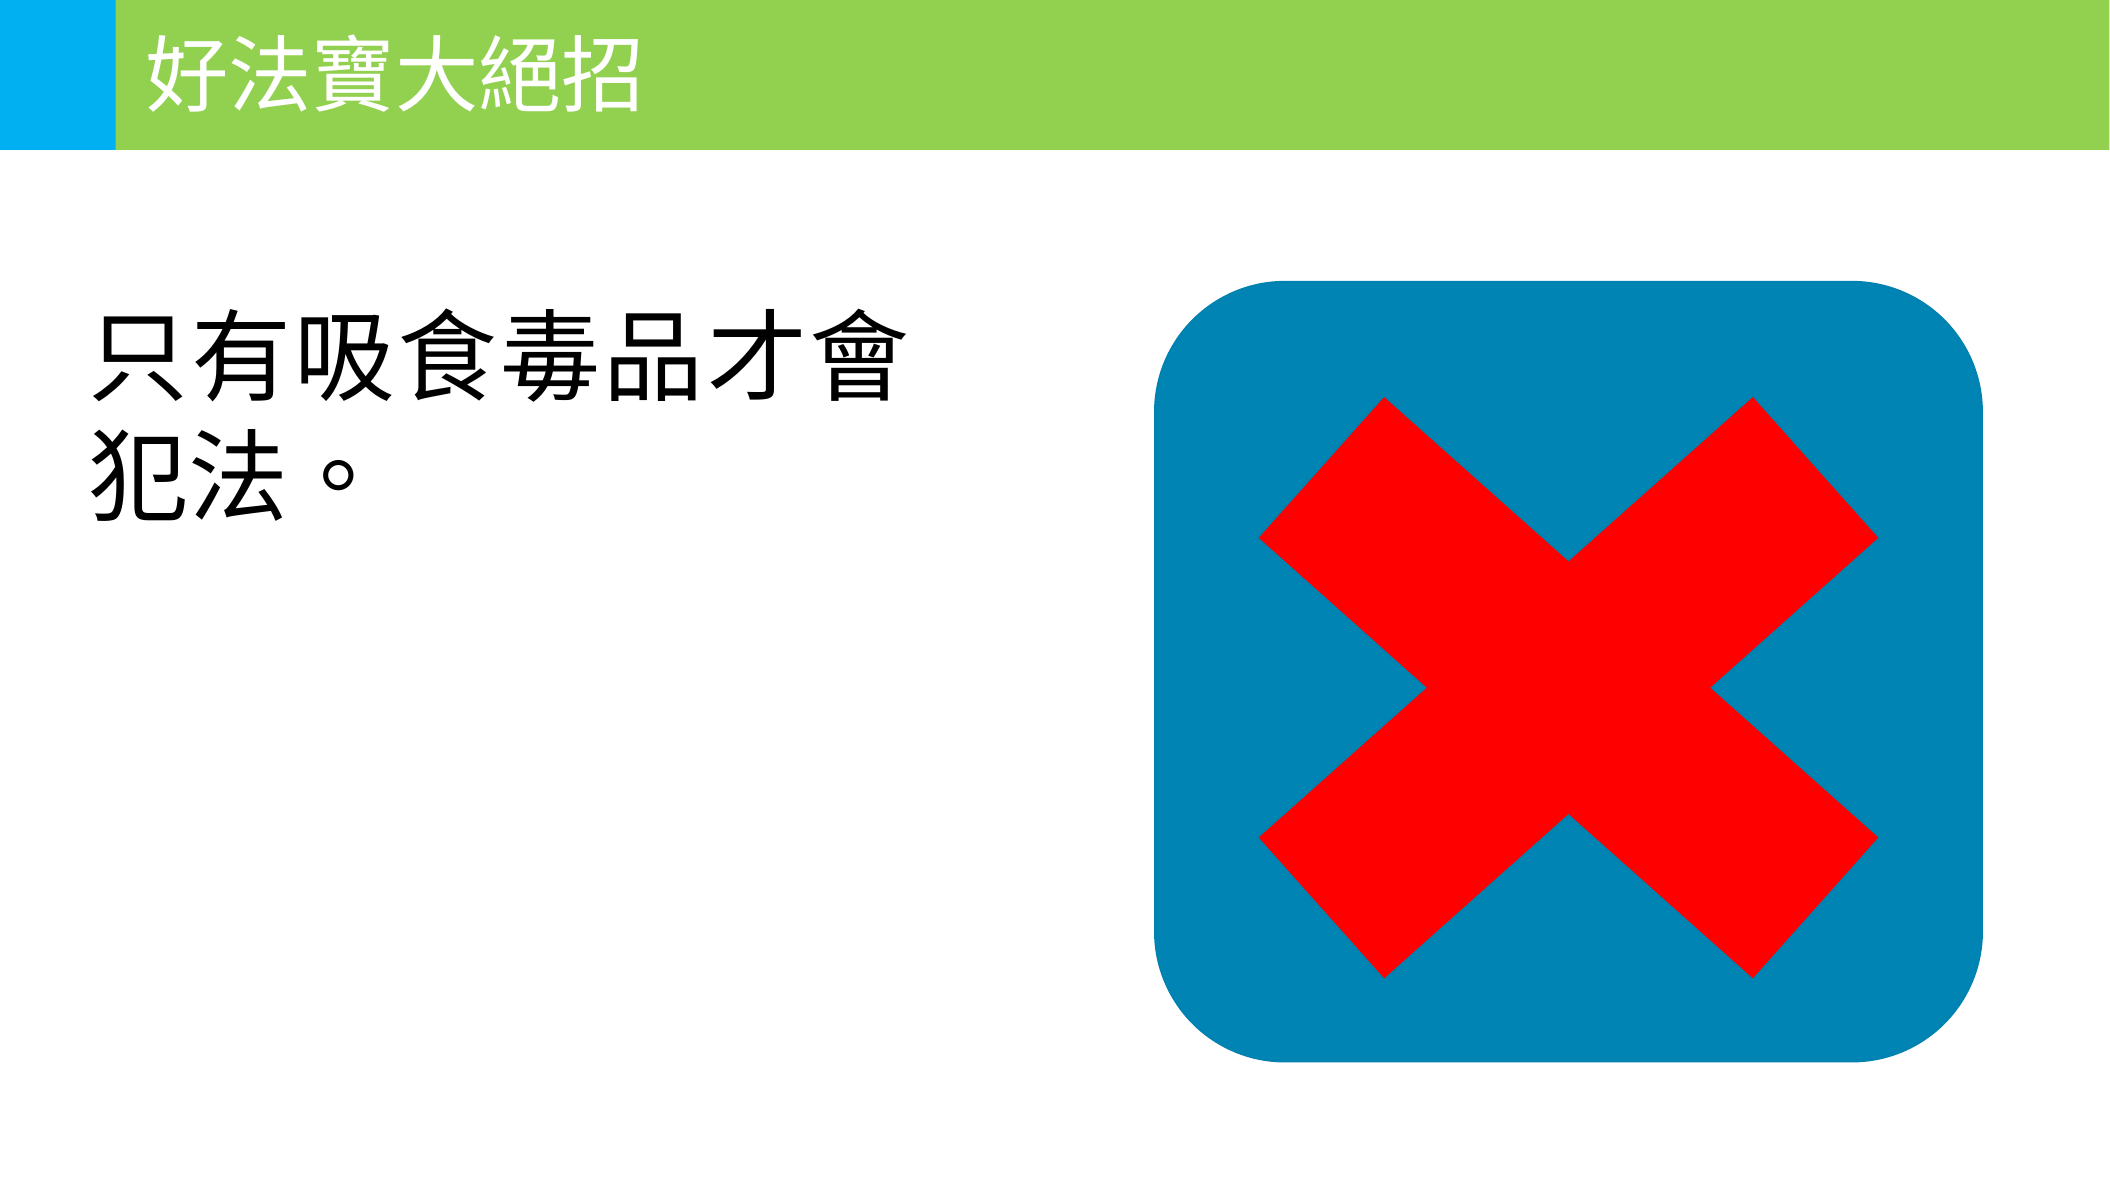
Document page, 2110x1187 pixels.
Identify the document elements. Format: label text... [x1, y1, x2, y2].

text_box 好法寶大絕招 [130, 14, 660, 130]
text_box 只有吸食毒品才會犯法。 [74, 286, 925, 541]
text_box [1091, 262, 2046, 1113]
